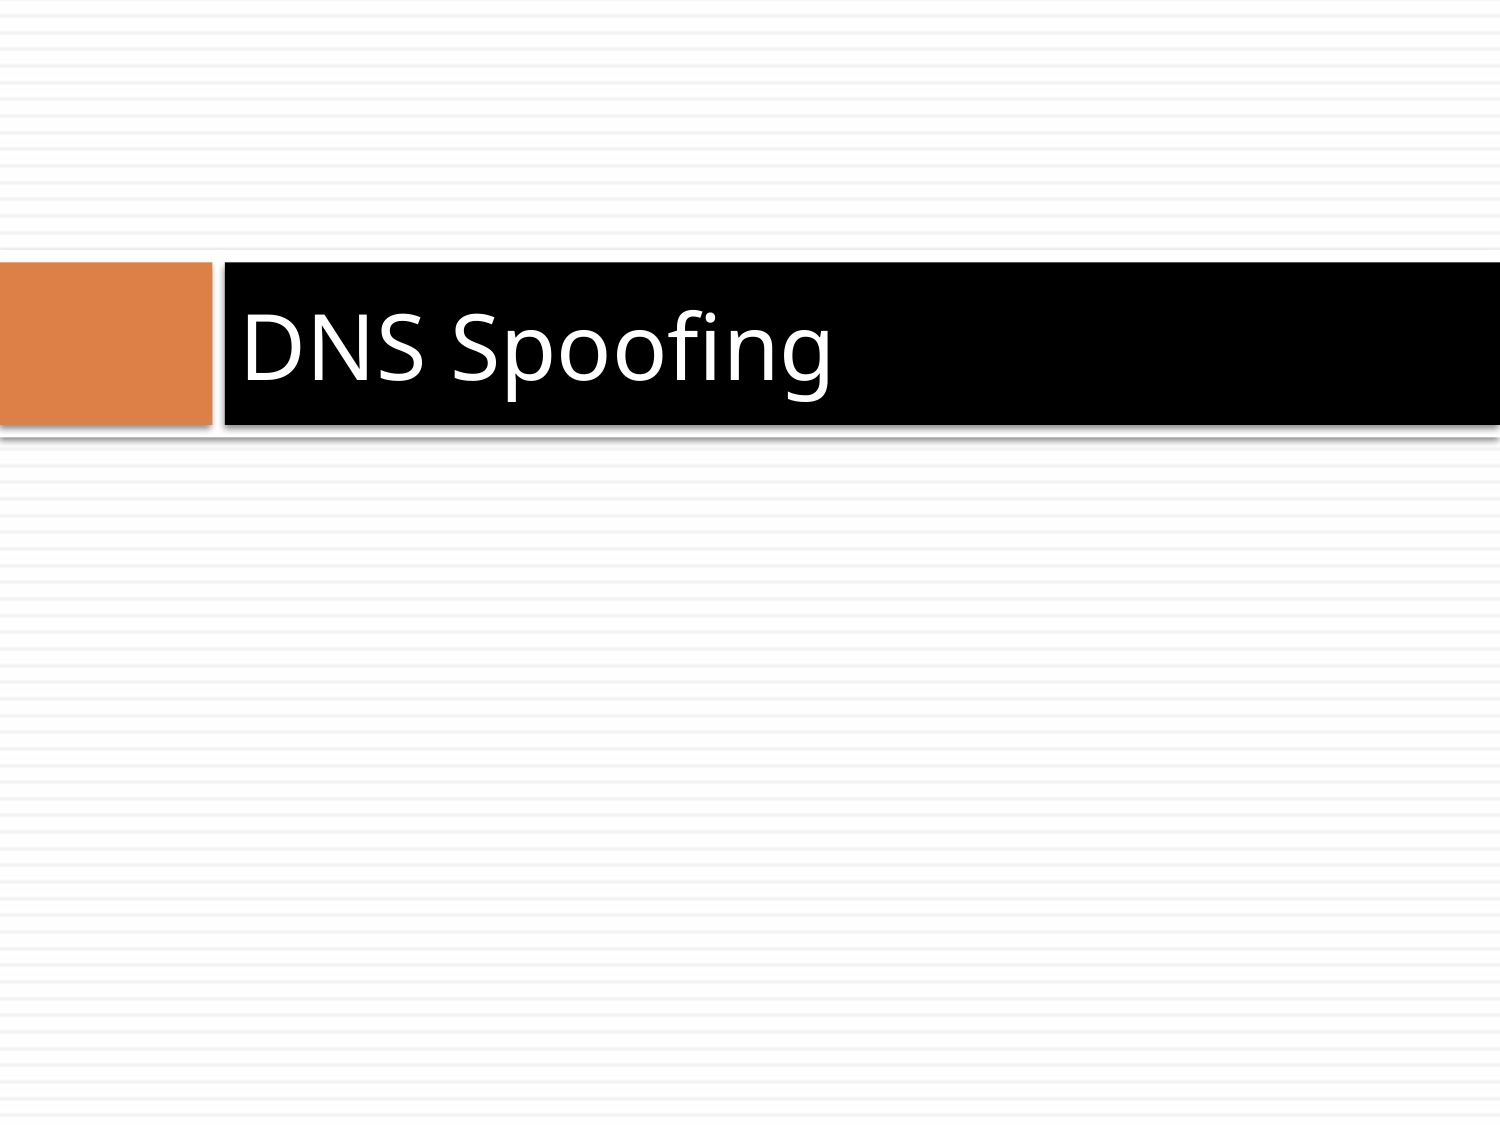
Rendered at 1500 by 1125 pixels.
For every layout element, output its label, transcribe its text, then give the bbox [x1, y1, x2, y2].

title DNS Spoofing [225, 262, 1475, 425]
